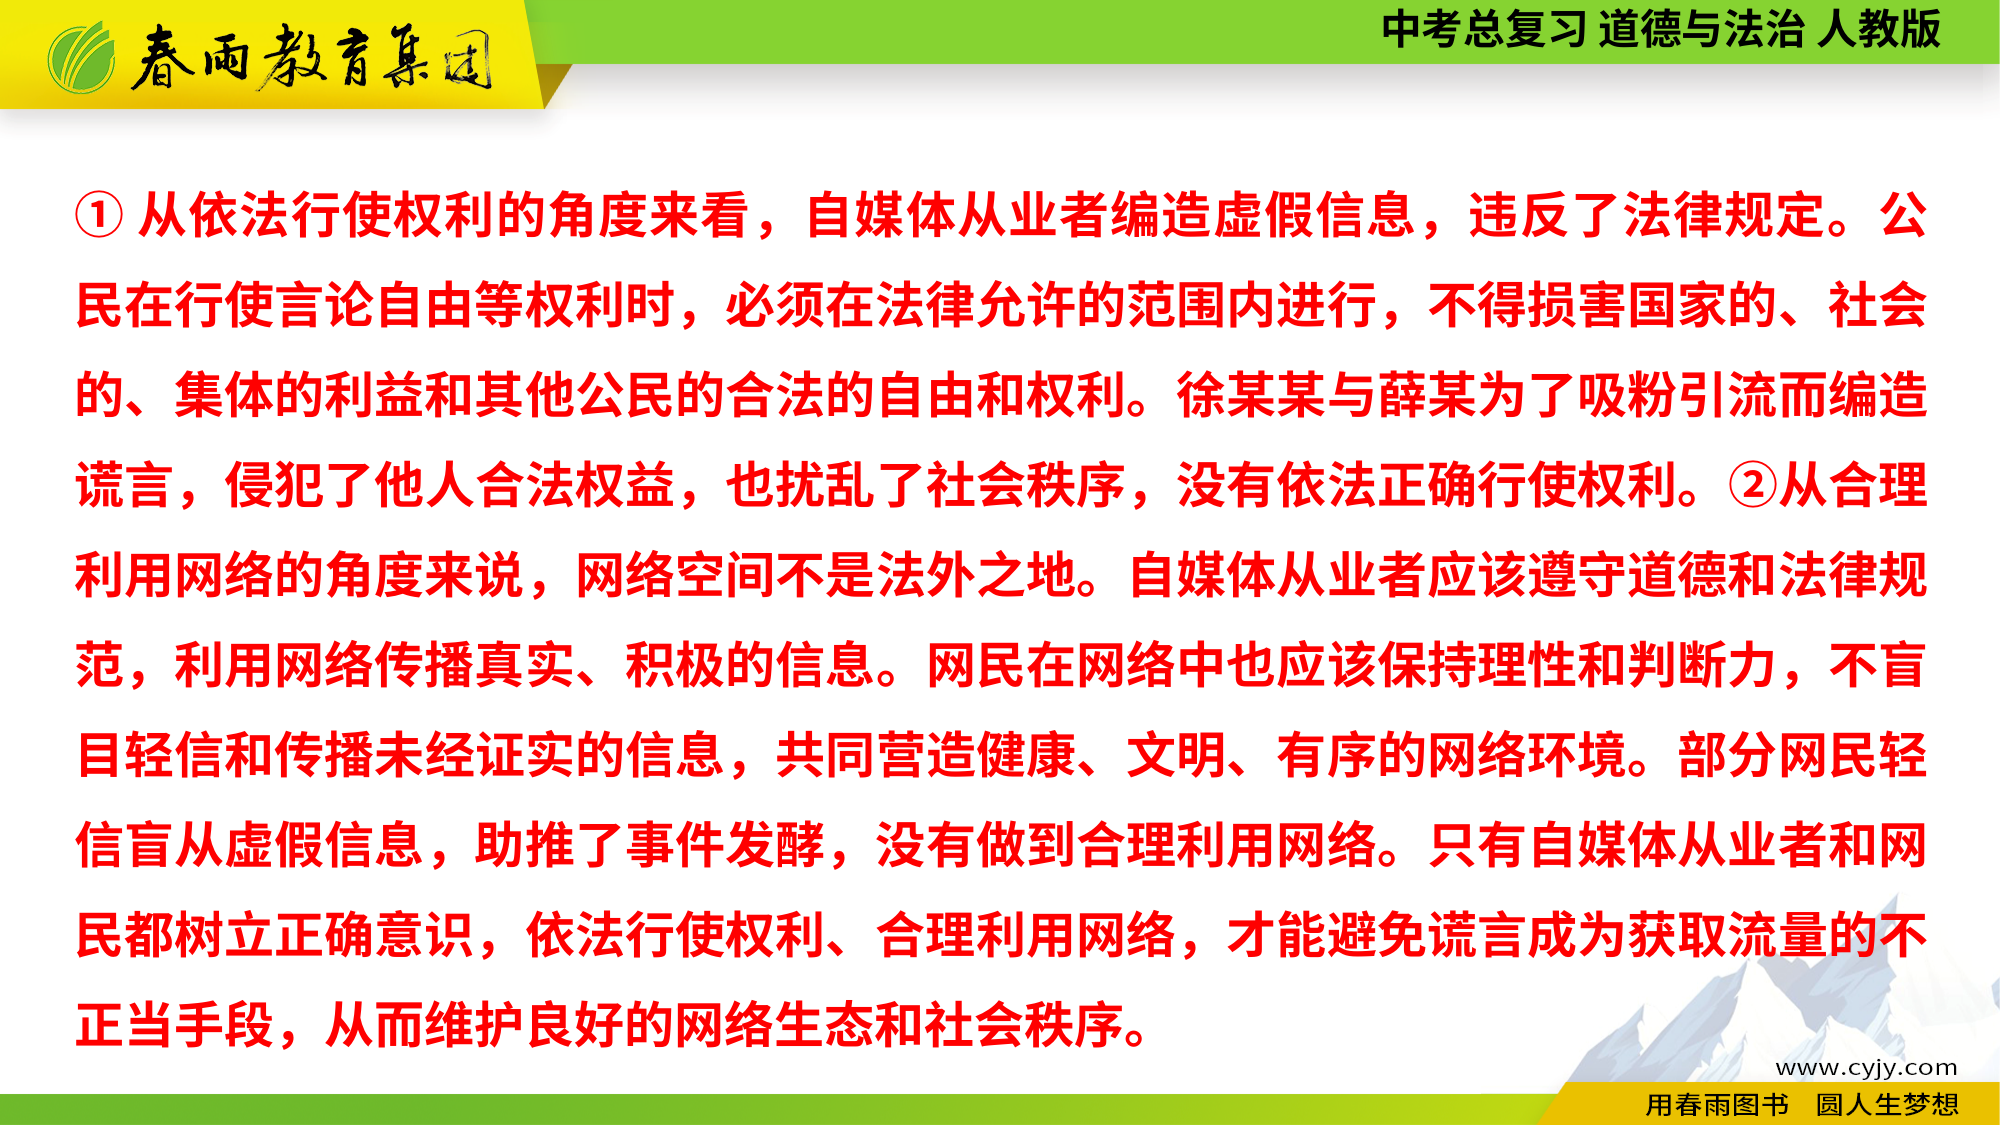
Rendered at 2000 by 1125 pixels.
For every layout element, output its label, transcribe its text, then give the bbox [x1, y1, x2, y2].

list ①从依法行使权利的角度来看，自媒体从业者编造虚假信息，违反了法律规定。公民在行使言论自由等权利时，必须在法律允许的范围内进行，不得损害国家的、社会的、集体的利益和其他公民的合法的自由和权利。徐某某与薛某为了吸粉引流而编造谎言，侵犯了他人合法权益，也扰乱了社会秩序，没有依法正确行使权利。②从合理利用网络的角度来说，网络空间不是法外之地。自媒体从业者应该遵守道德和法律规范，利用网络传播真实、积极的信息。网民在网络中也应该保持理性和判断力，不盲目轻信和传播未经证实的信息，共同营造健康、文明、有序的网络环境。部分网民轻信盲从虚假信息，助推了事件发酵，没有做到合理利用网络。只有自媒体从业者和网民都树立正确意识，依法行使权利、合理利用网络，才能避免谎言成为获取流量的不正当手段，从而维护良好的网络生态和社会秩序。 [59, 146, 1944, 1059]
picture [0, 0, 2000, 1125]
